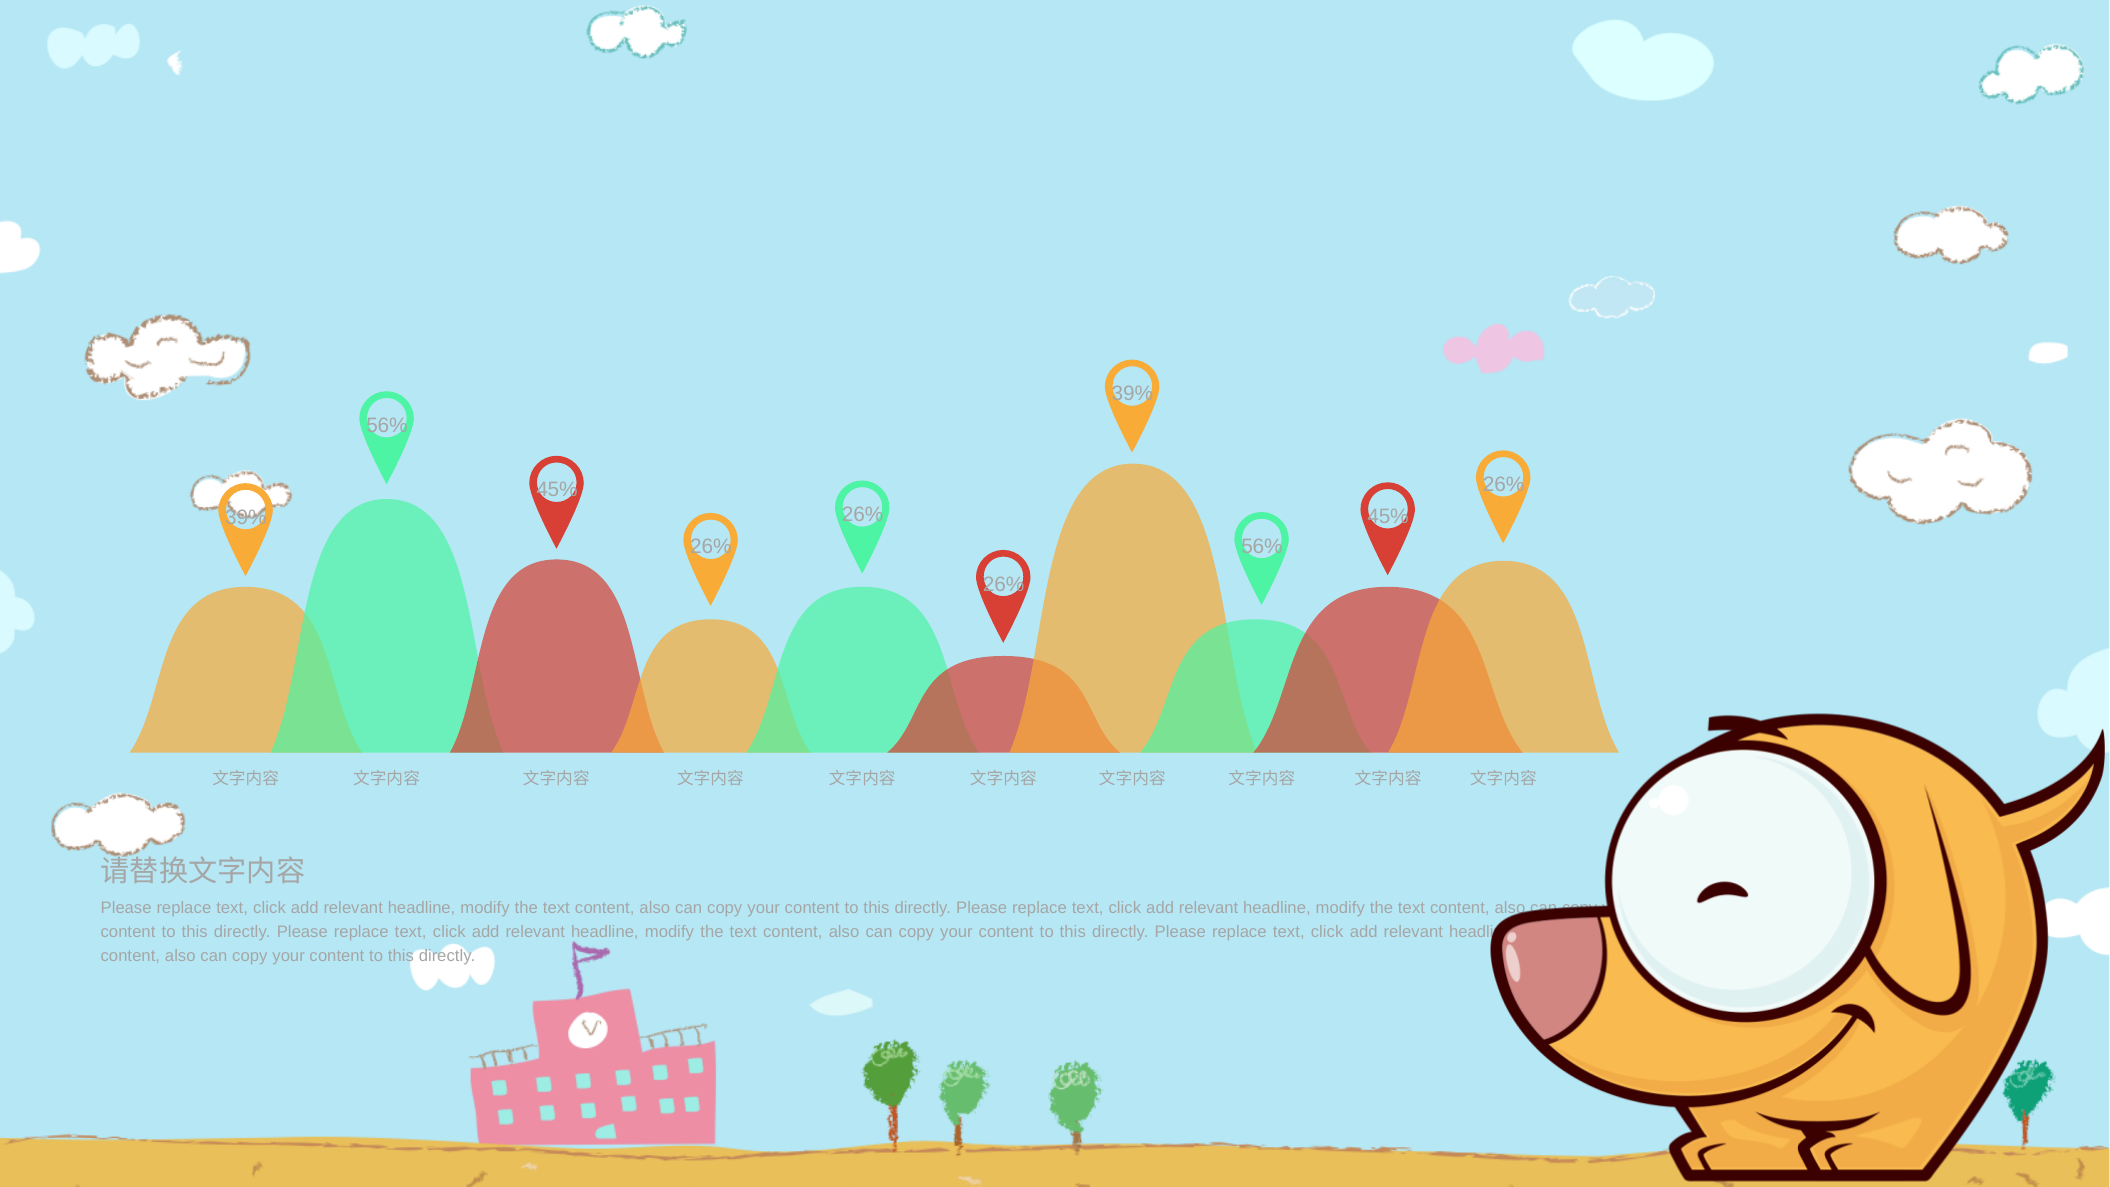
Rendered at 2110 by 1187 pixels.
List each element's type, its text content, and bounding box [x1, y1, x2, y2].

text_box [520, 455, 593, 549]
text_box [449, 559, 664, 796]
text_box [129, 586, 363, 798]
text_box Please replace text, click add relevant headline, modify the text content, also can copy your content to this directly. Please replace text, click add relevant headline, modify the text content, also can copy your content to this directly. Please replace text, click add relevant headline, modify the text content, also can copy your content to this directly. Please replace text, click add relevant headline, modify the text content, also can copy your content to this directly. [100, 892, 1477, 965]
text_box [611, 619, 746, 796]
text_box 请替换文字内容 [100, 845, 316, 888]
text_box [674, 512, 748, 606]
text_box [1139, 619, 1253, 796]
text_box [1096, 359, 1169, 453]
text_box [1351, 482, 1425, 576]
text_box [826, 480, 899, 574]
picture [0, 0, 2110, 1187]
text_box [209, 483, 282, 577]
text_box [1253, 586, 1387, 796]
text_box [746, 586, 979, 796]
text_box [1387, 560, 1620, 796]
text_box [1009, 463, 1258, 796]
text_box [887, 656, 1009, 796]
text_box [1258, 511, 1298, 586]
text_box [967, 549, 1009, 643]
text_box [350, 391, 424, 485]
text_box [270, 499, 504, 796]
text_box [1467, 450, 1540, 544]
